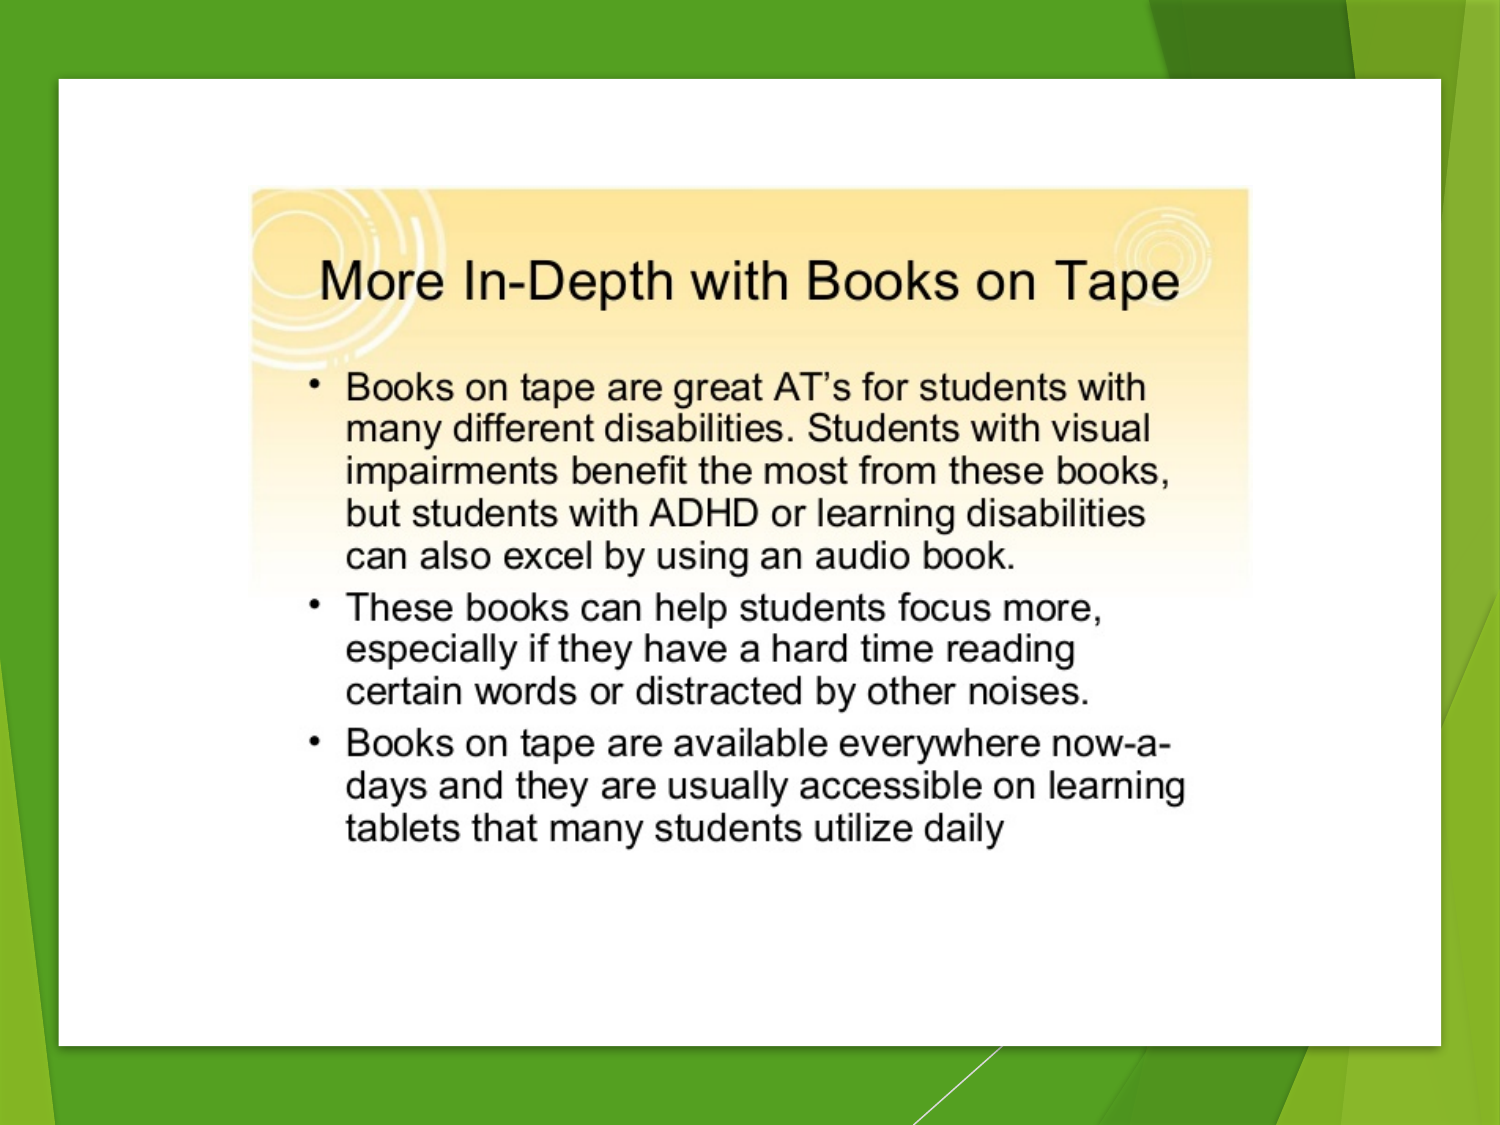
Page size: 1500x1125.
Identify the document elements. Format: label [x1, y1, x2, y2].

text_box [0, 0, 1500, 1125]
list [247, 185, 1253, 940]
